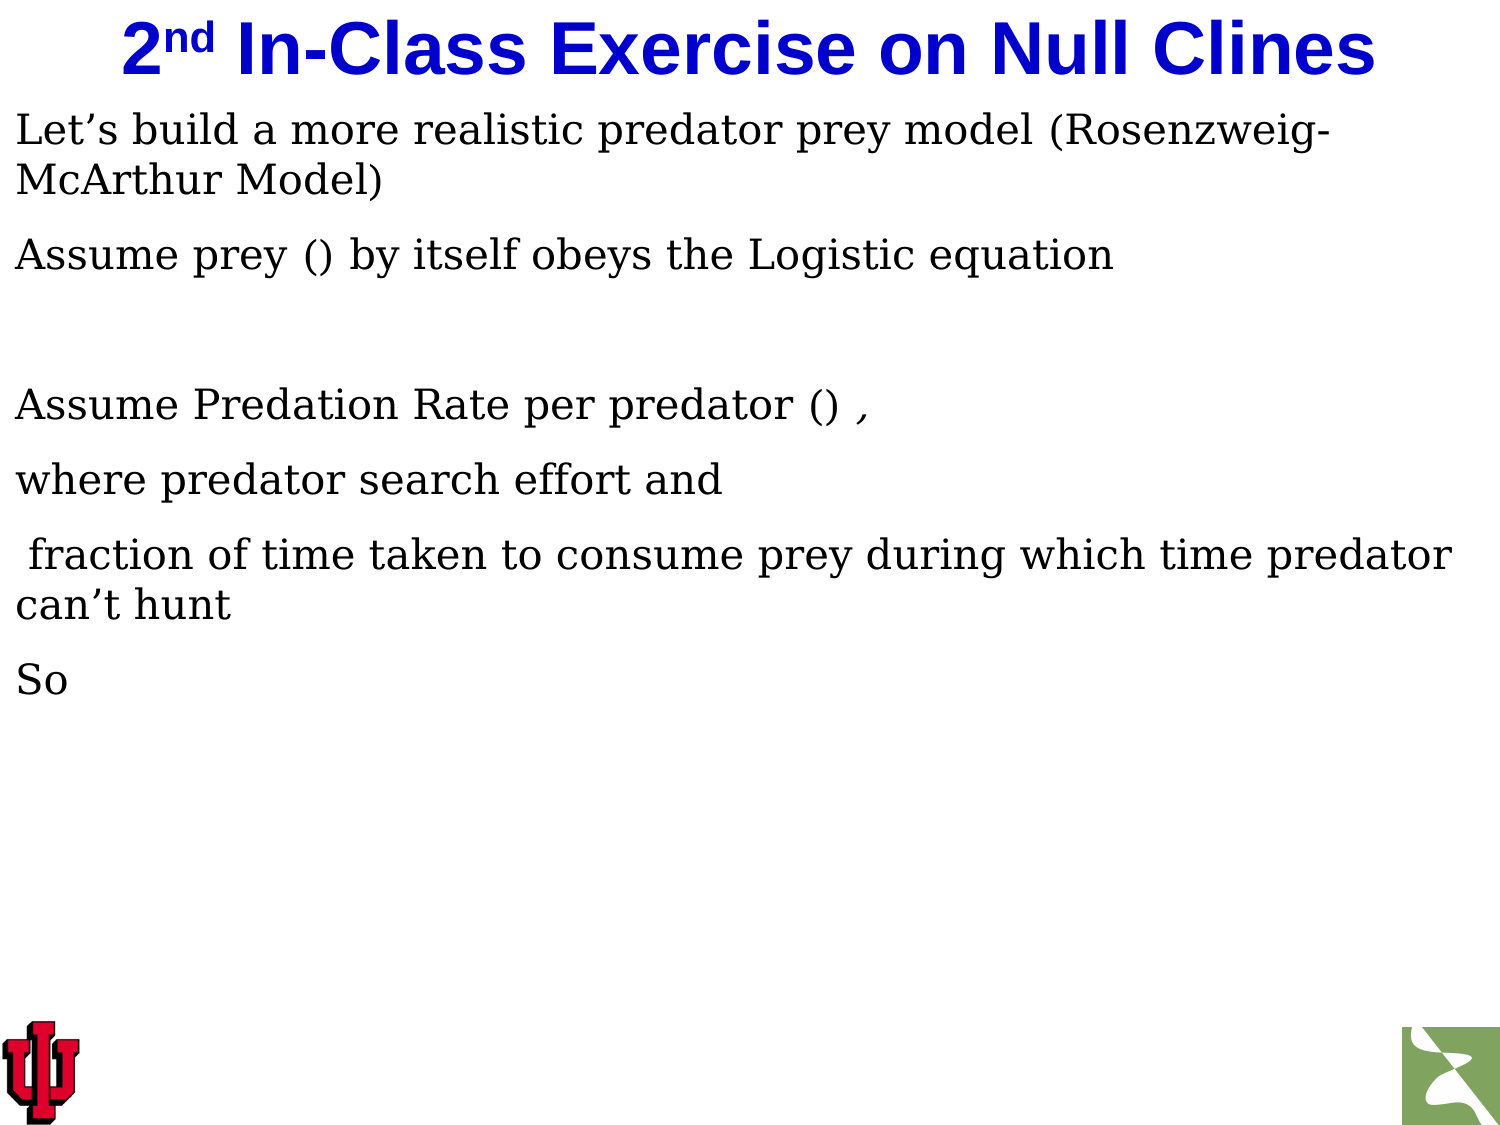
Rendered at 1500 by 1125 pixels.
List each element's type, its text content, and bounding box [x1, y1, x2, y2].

picture [0, 1020, 80, 1125]
title 2nd In-Class Exercise on Null Clines [0, 0, 1500, 90]
picture [1402, 1027, 1500, 1125]
